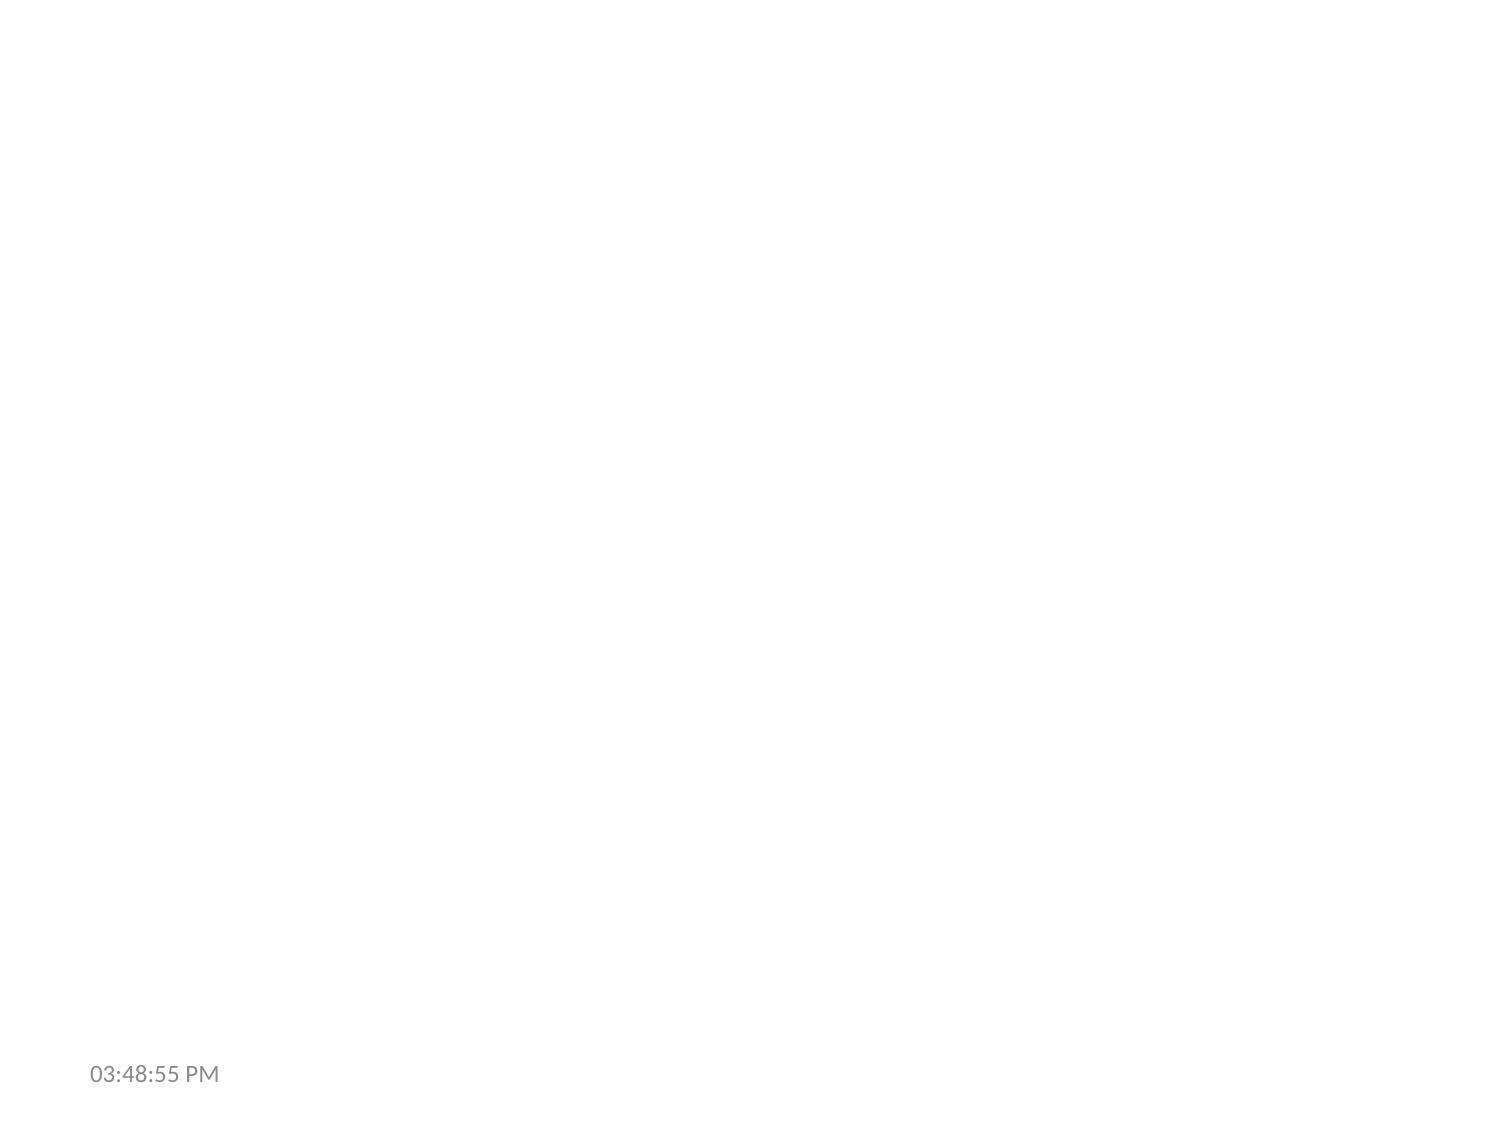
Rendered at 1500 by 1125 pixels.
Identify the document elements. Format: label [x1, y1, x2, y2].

slide_number [75, 1042, 425, 1103]
